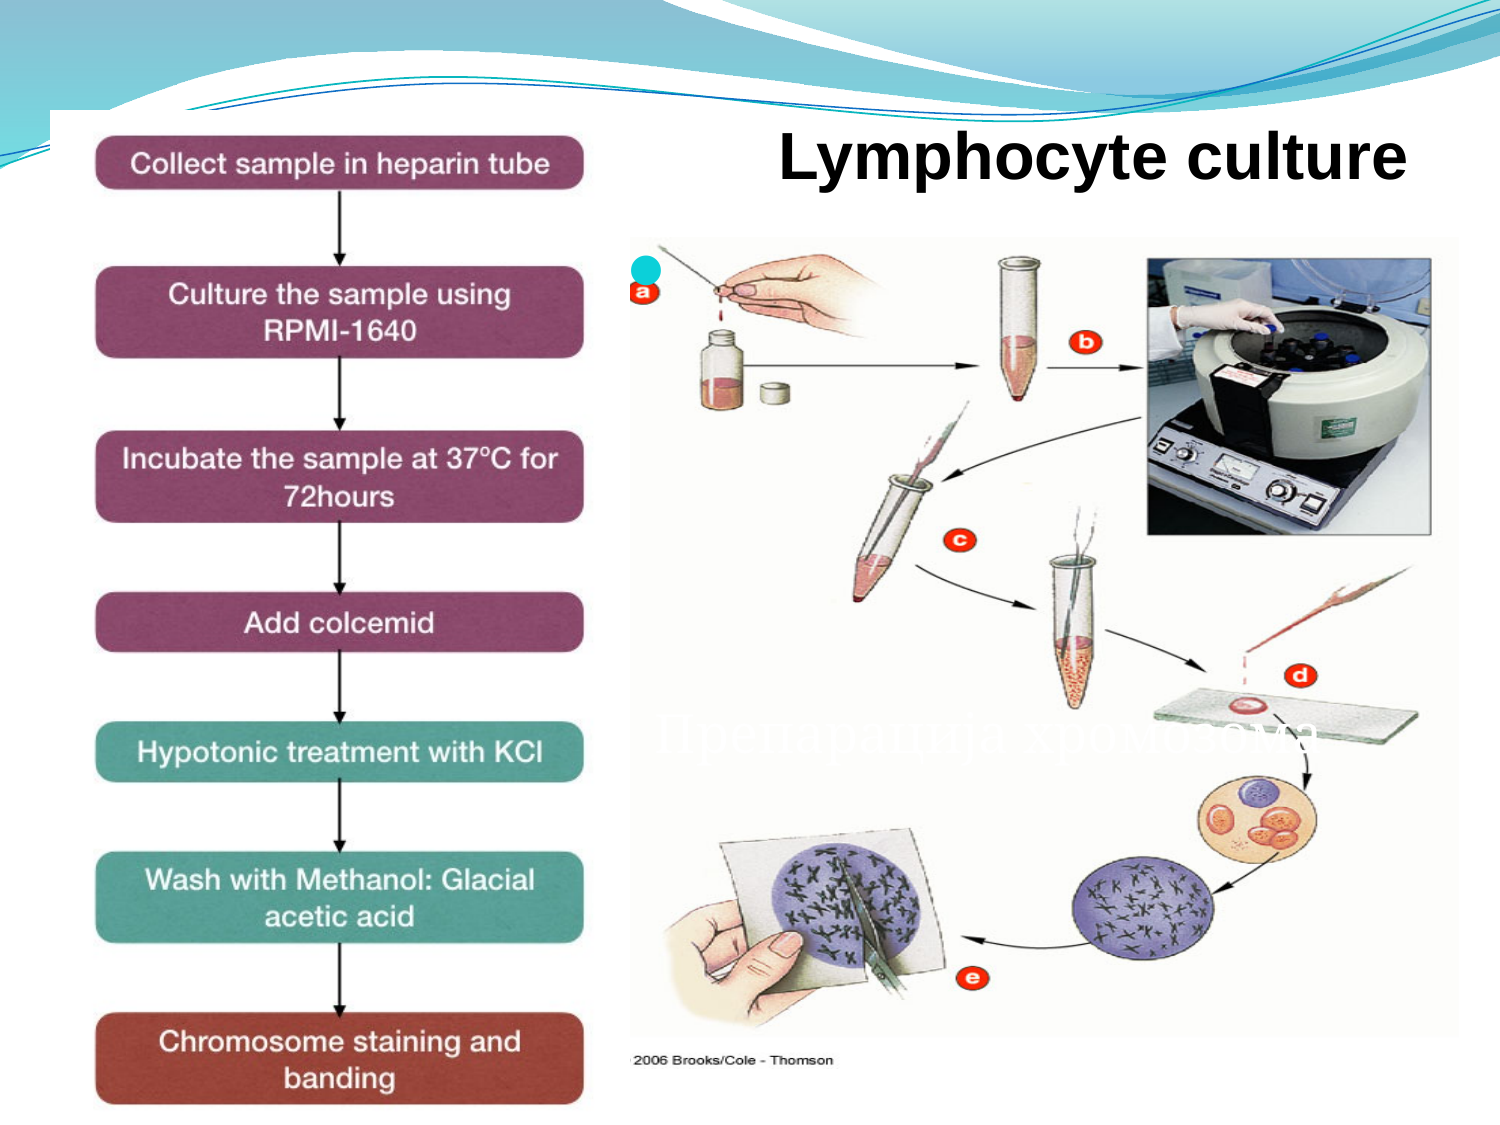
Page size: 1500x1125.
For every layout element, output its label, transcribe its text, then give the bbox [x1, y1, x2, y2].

list Препарација хромозома [636, 237, 1459, 1069]
picture [49, 110, 630, 1125]
text_box Lymphocyte culture [687, 74, 1500, 193]
